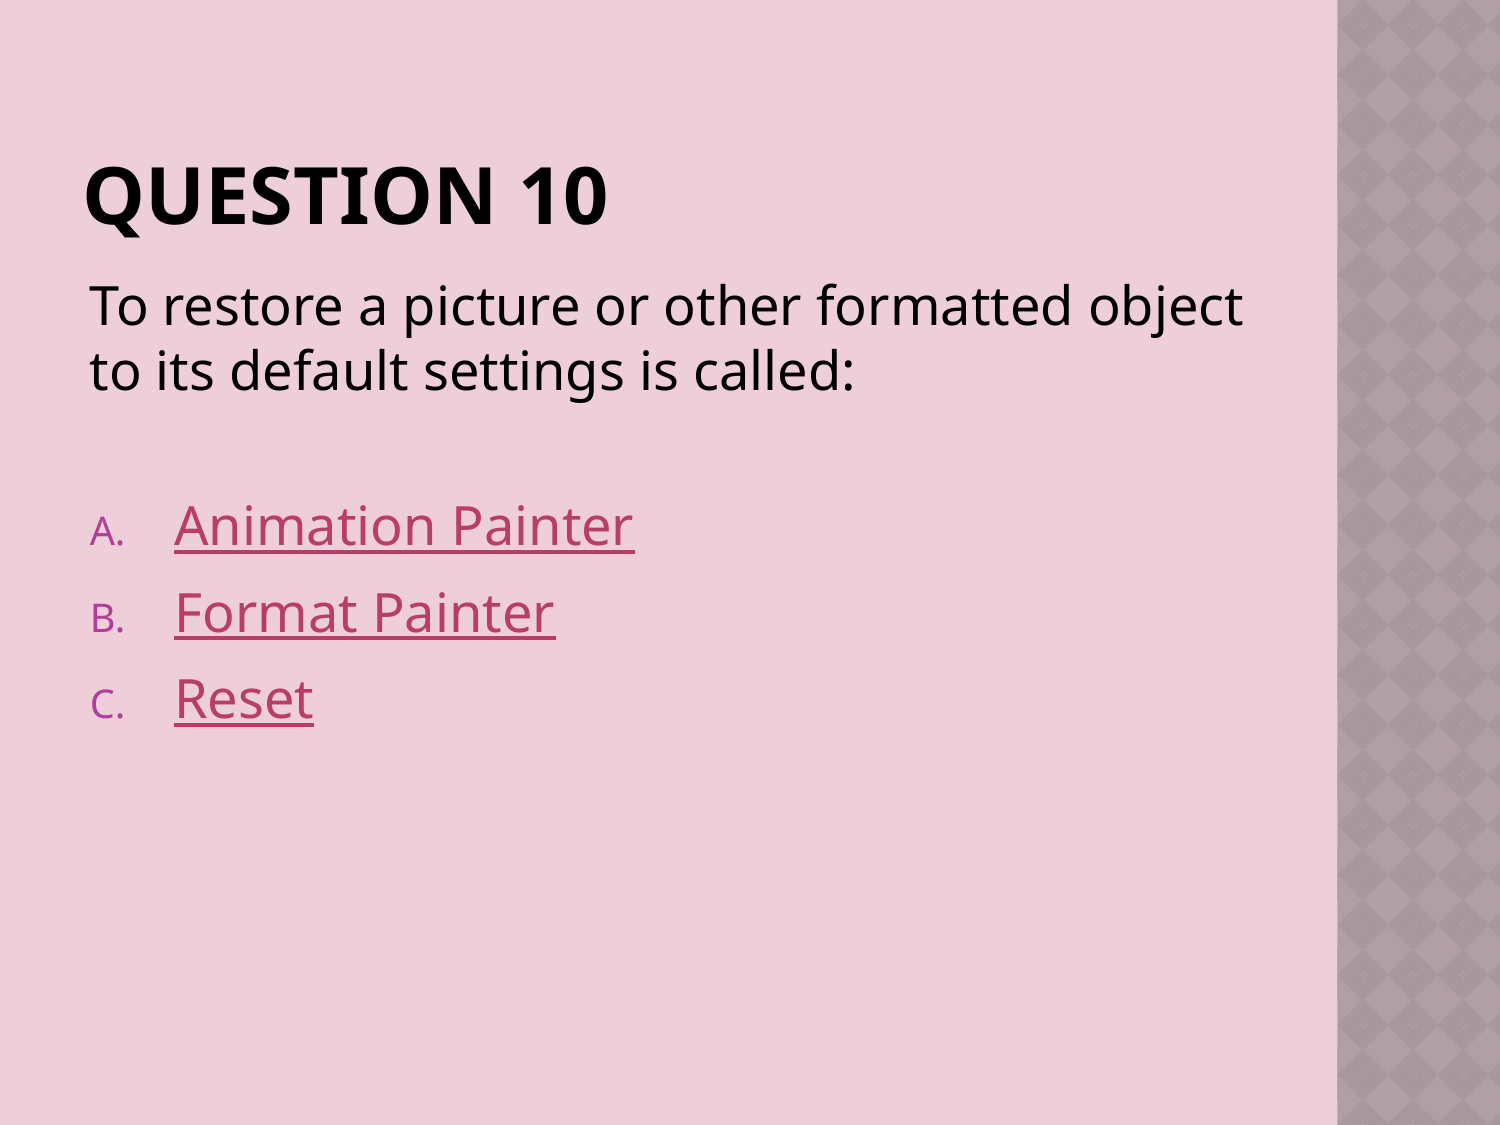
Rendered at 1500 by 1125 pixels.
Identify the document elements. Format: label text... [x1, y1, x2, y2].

title Question 10 [75, 52, 1263, 240]
list To restore a picture or other formatted object to its default settings is called: Animation Painter Format Painter Reset [75, 264, 1263, 1059]
